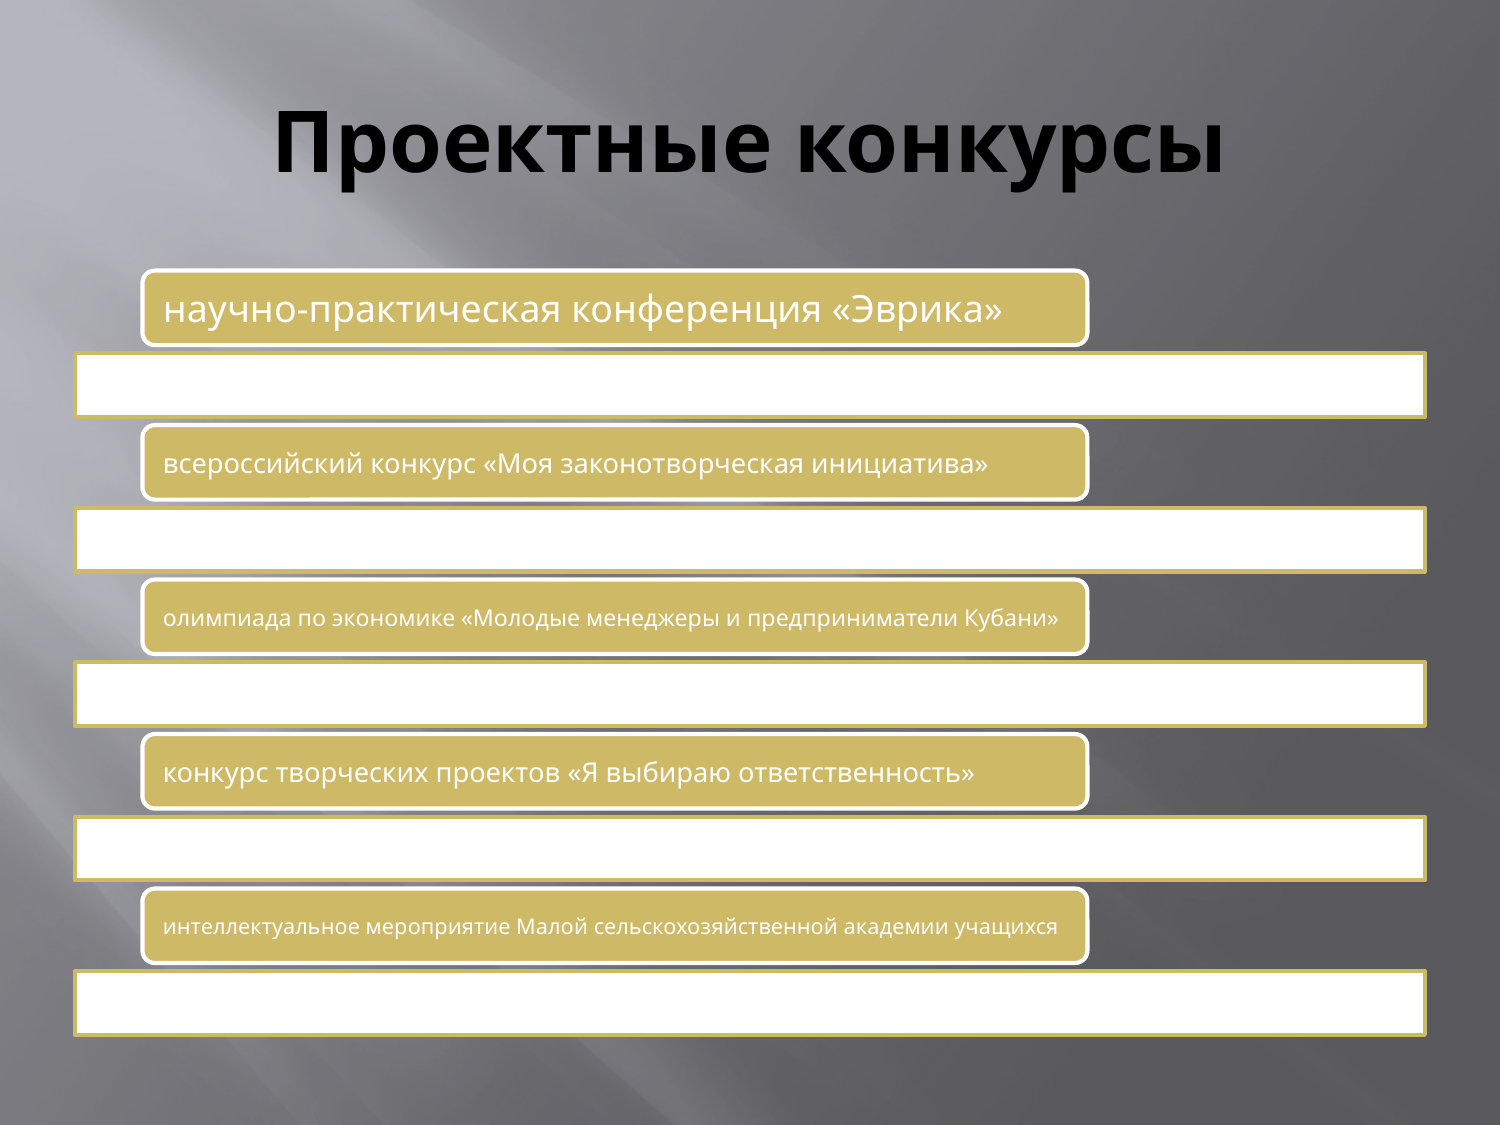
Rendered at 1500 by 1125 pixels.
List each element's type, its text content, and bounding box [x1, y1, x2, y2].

title Проектные конкурсы [75, 45, 1425, 233]
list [74, 262, 1426, 1036]
